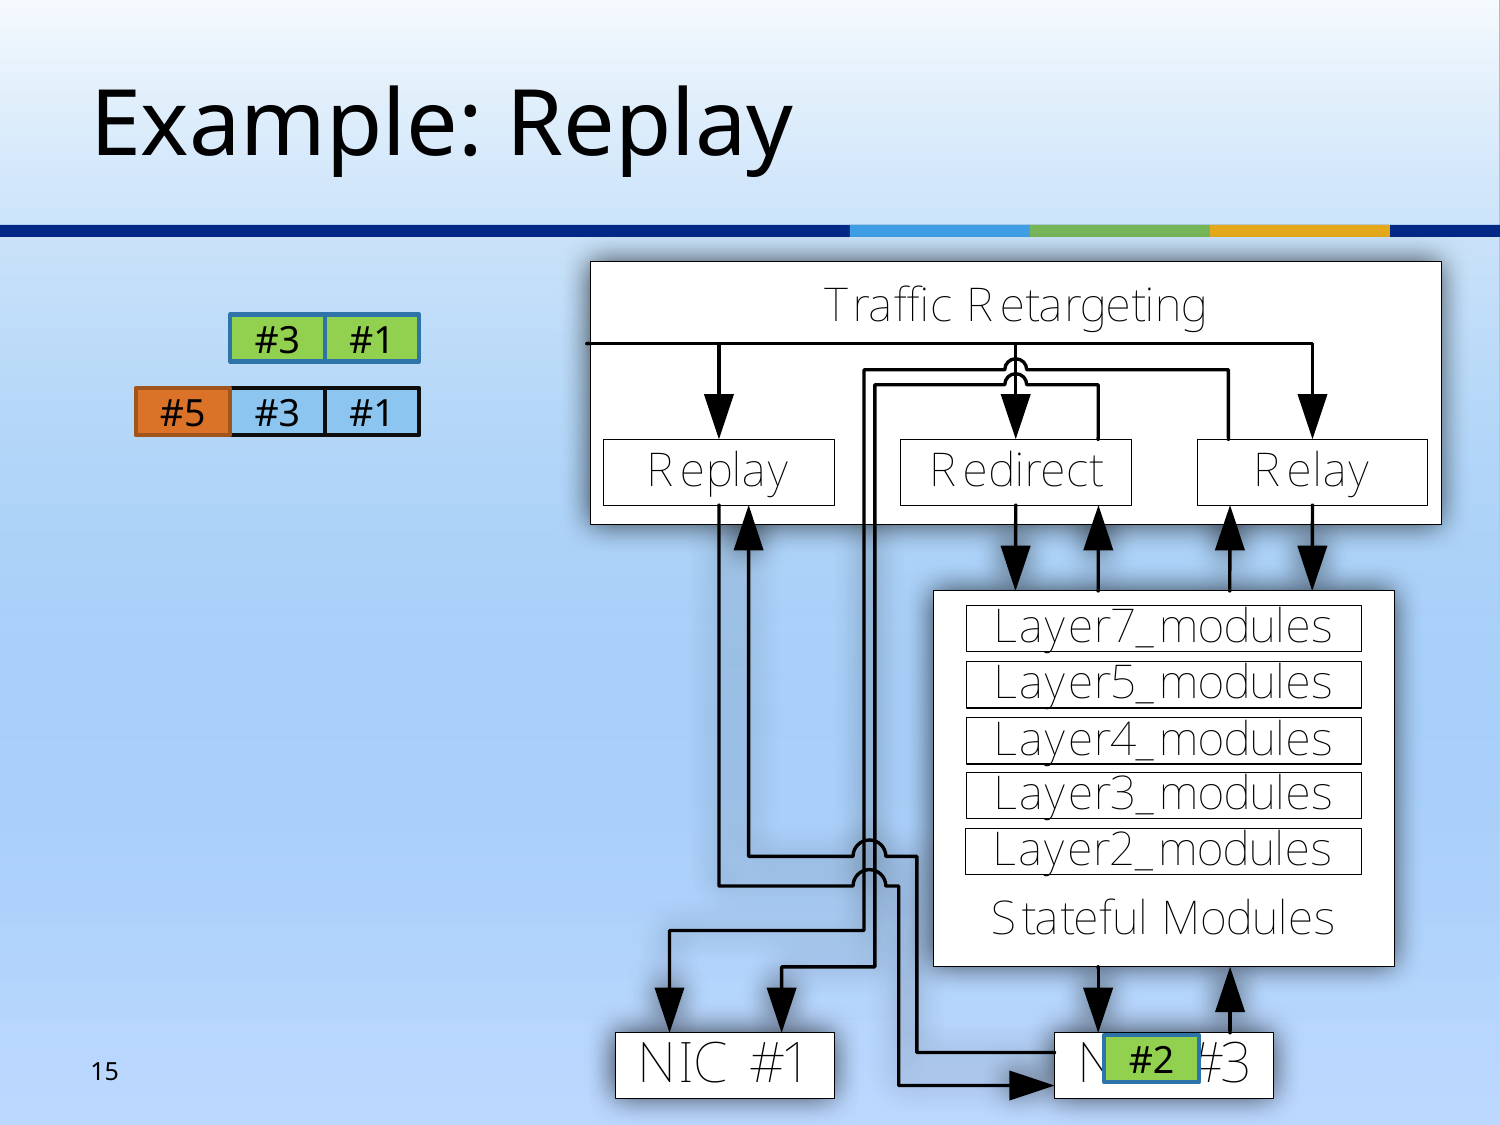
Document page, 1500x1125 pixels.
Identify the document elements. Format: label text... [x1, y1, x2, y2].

title Example: Replay [75, 24, 1425, 213]
text_box #3 [228, 312, 323, 364]
text_box #1 [327, 386, 421, 437]
text_box #3 [232, 386, 327, 437]
picture [579, 254, 1448, 1107]
text_box #1 [323, 312, 421, 364]
slide_number 15 [75, 1042, 426, 1103]
text_box #5 [134, 386, 232, 437]
